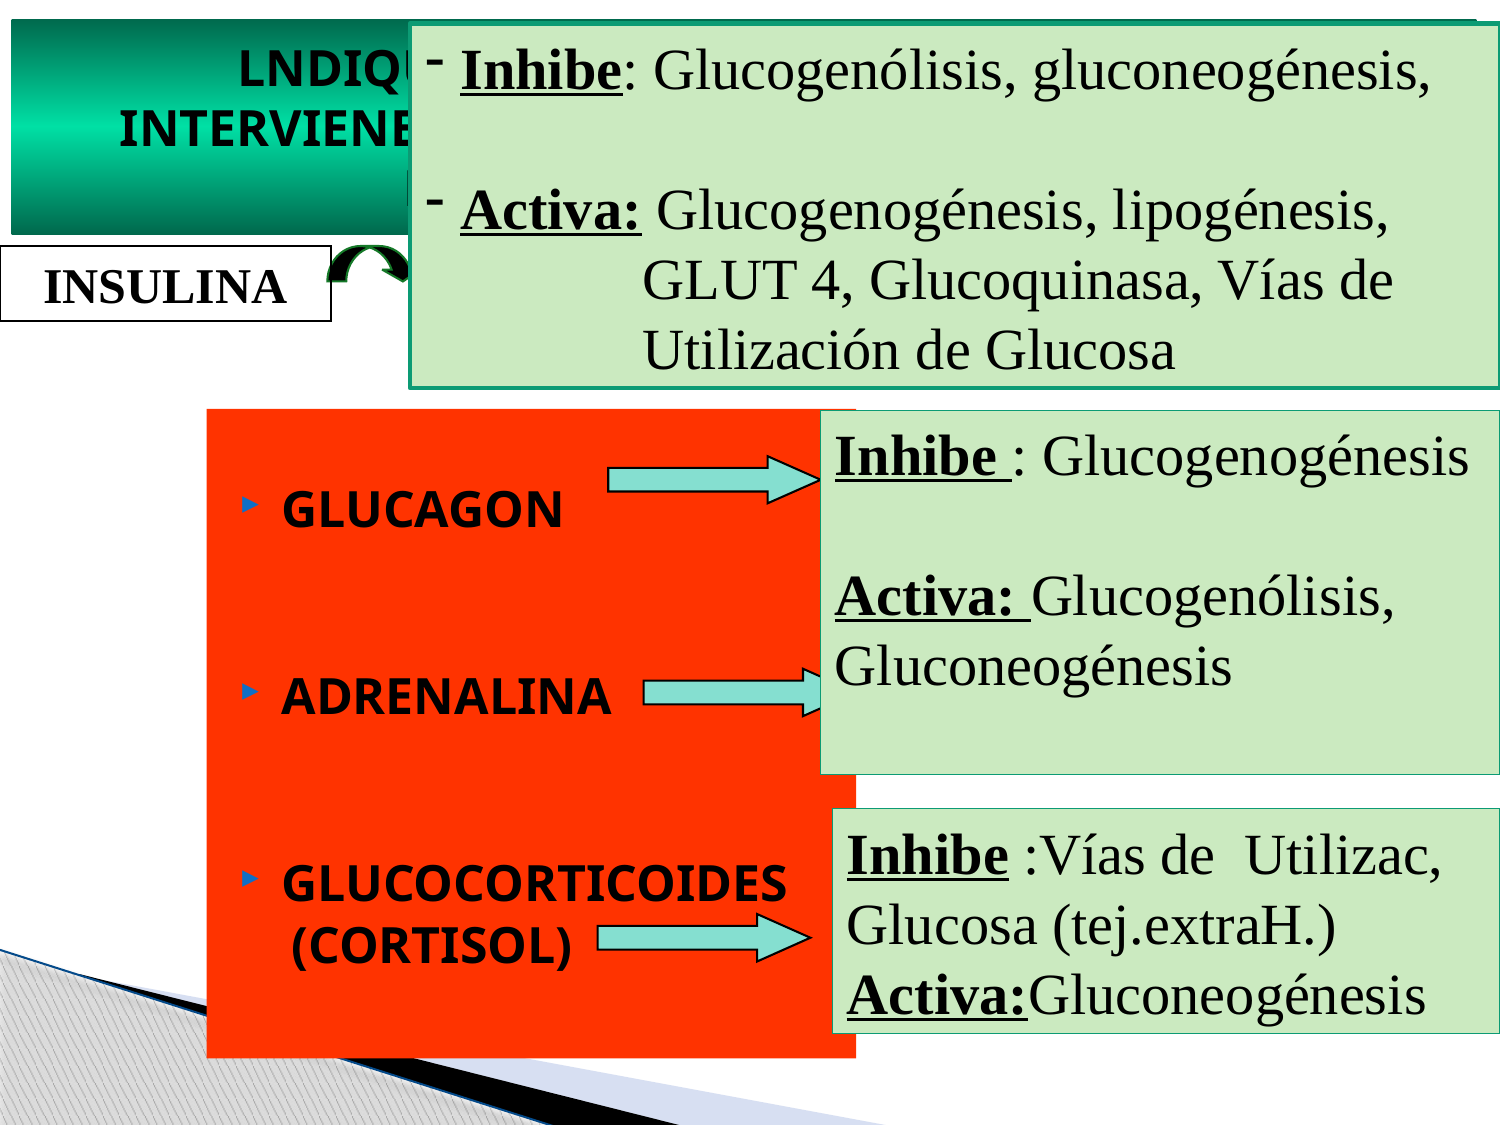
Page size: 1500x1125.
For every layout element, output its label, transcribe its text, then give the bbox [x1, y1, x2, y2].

text_box [608, 456, 820, 504]
text_box Inhibe: Glucogenólisis, gluconeogénesis, Activa: Glucogenogénesis, lipogénesis, GLUT 4, Glucoquinasa, Vías de Utilización de Glucosa [410, 23, 1500, 389]
text_box [643, 668, 820, 717]
text_box [331, 246, 410, 282]
text_box [597, 914, 811, 962]
title LNDIQUE SOBRE QUE VIAS METABÓLICAS INTERVIENEN IAS HORMONAS PARA MANTENER LA HOMEOSTASIS DE GLUCOSA [11, 19, 1477, 235]
list GLUCAGON ADRENALINA GLUCOCORTICOIDES (CORTISOL) [206, 408, 857, 1059]
text_box Inhibe :Vías de Utilizac, Glucosa (tej.extraH.) Activa:Gluconeogénesis [832, 808, 1500, 1034]
text_box Inhibe : Glucogenogénesis Activa: Glucogenólisis, Gluconeogénesis [820, 410, 1500, 775]
text_box INSULINA [0, 246, 331, 321]
